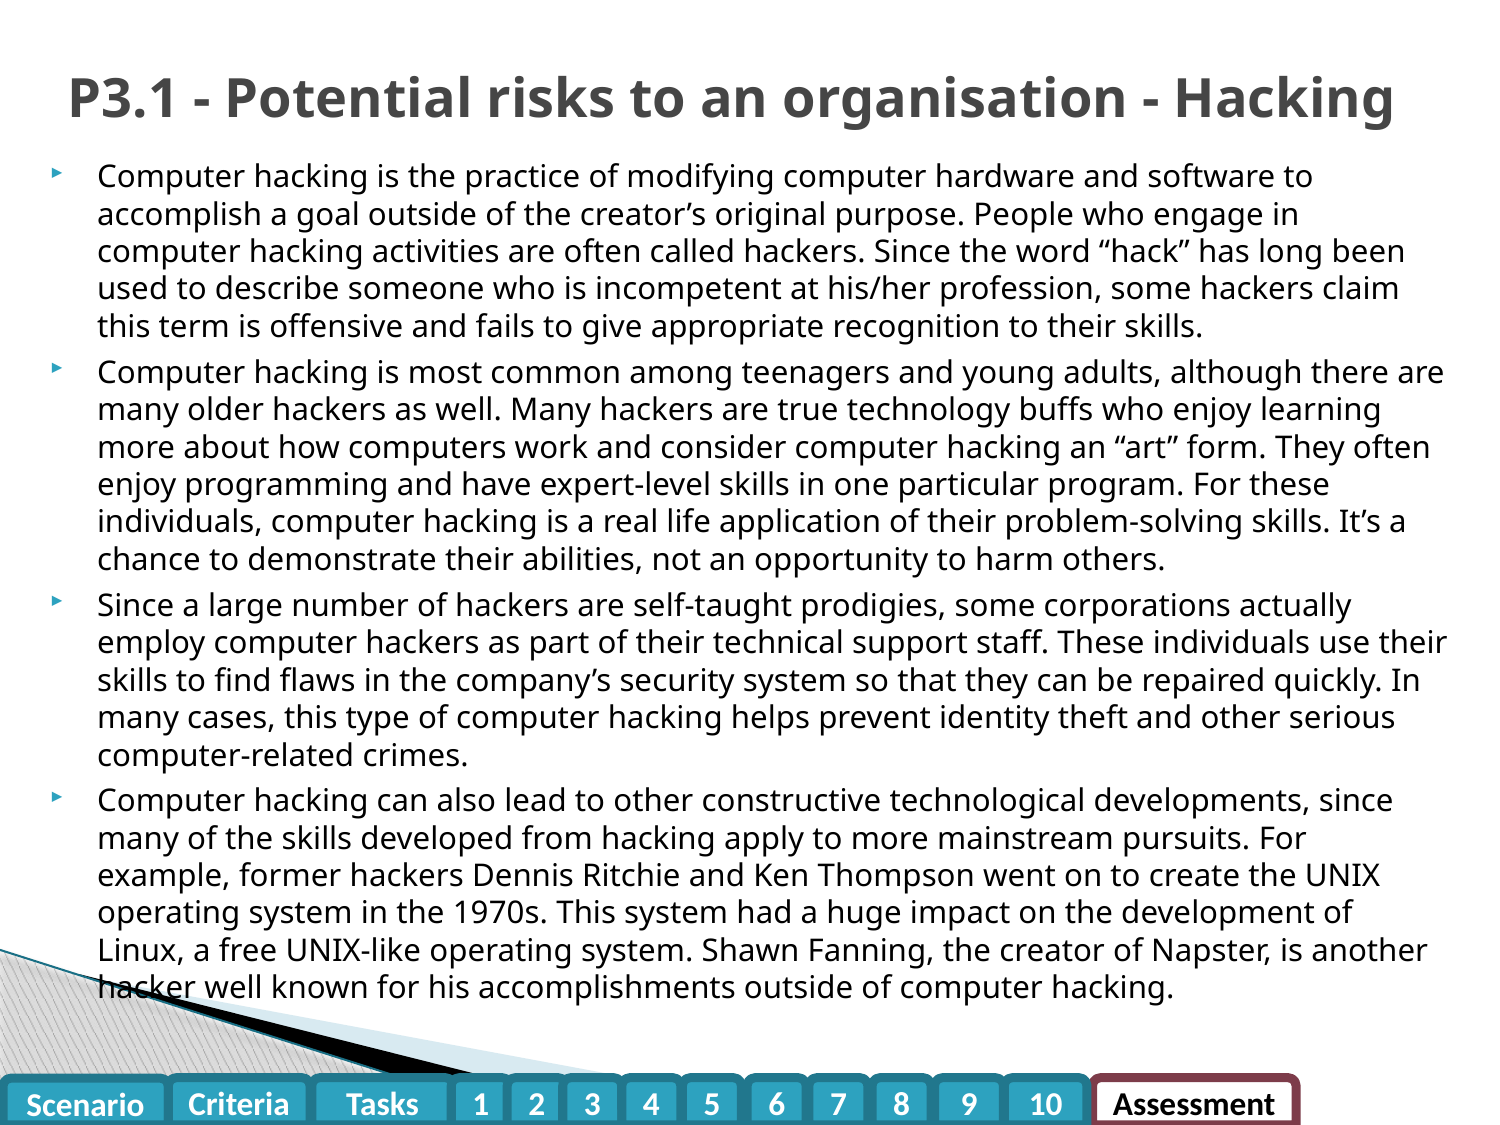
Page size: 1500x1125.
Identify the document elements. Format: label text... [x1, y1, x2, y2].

list Computer hacking is the practice of modifying computer hardware and software to accomplish a goal outside of the creator’s original purpose. People who engage in computer hacking activities are often called hackers. Since the word “hack” has long been used to describe someone who is incompetent at his/her profession, some hackers claim this term is offensive and fails to give appropriate recognition to their skills. Computer hacking is most common among teenagers and young adults, although there are many older hackers as well. Many hackers are true technology buffs who enjoy learning more about how computers work and consider computer hacking an “art” form. They often enjoy programming and have expert-level skills in one particular program. For these individuals, computer hacking is a real life application of their problem-solving skills. It’s a chance to demonstrate their abilities, not an opportunity to harm others. Since a large number of hackers are self-taught prodigies, some corporations actually employ computer hackers as part of their technical support staff. These individuals use their skills to find flaws in the company’s security system so that they can be repaired quickly. In many cases, this type of computer hacking helps prevent identity theft and other serious computer-related crimes. Computer hacking can also lead to other constructive technological developments, since many of the skills developed from hacking apply to more mainstream pursuits. For example, former hackers Dennis Ritchie and Ken Thompson went on to create the UNIX operating system in the 1970s. This system had a huge impact on the development of Linux, a free UNIX-like operating system. Shawn Fanning, the creator of Napster, is another hacker well known for his accomplishments outside of computer hacking. [35, 149, 1465, 1047]
title P3.1 - Potential risks to an organisation - Hacking [53, 30, 1459, 149]
